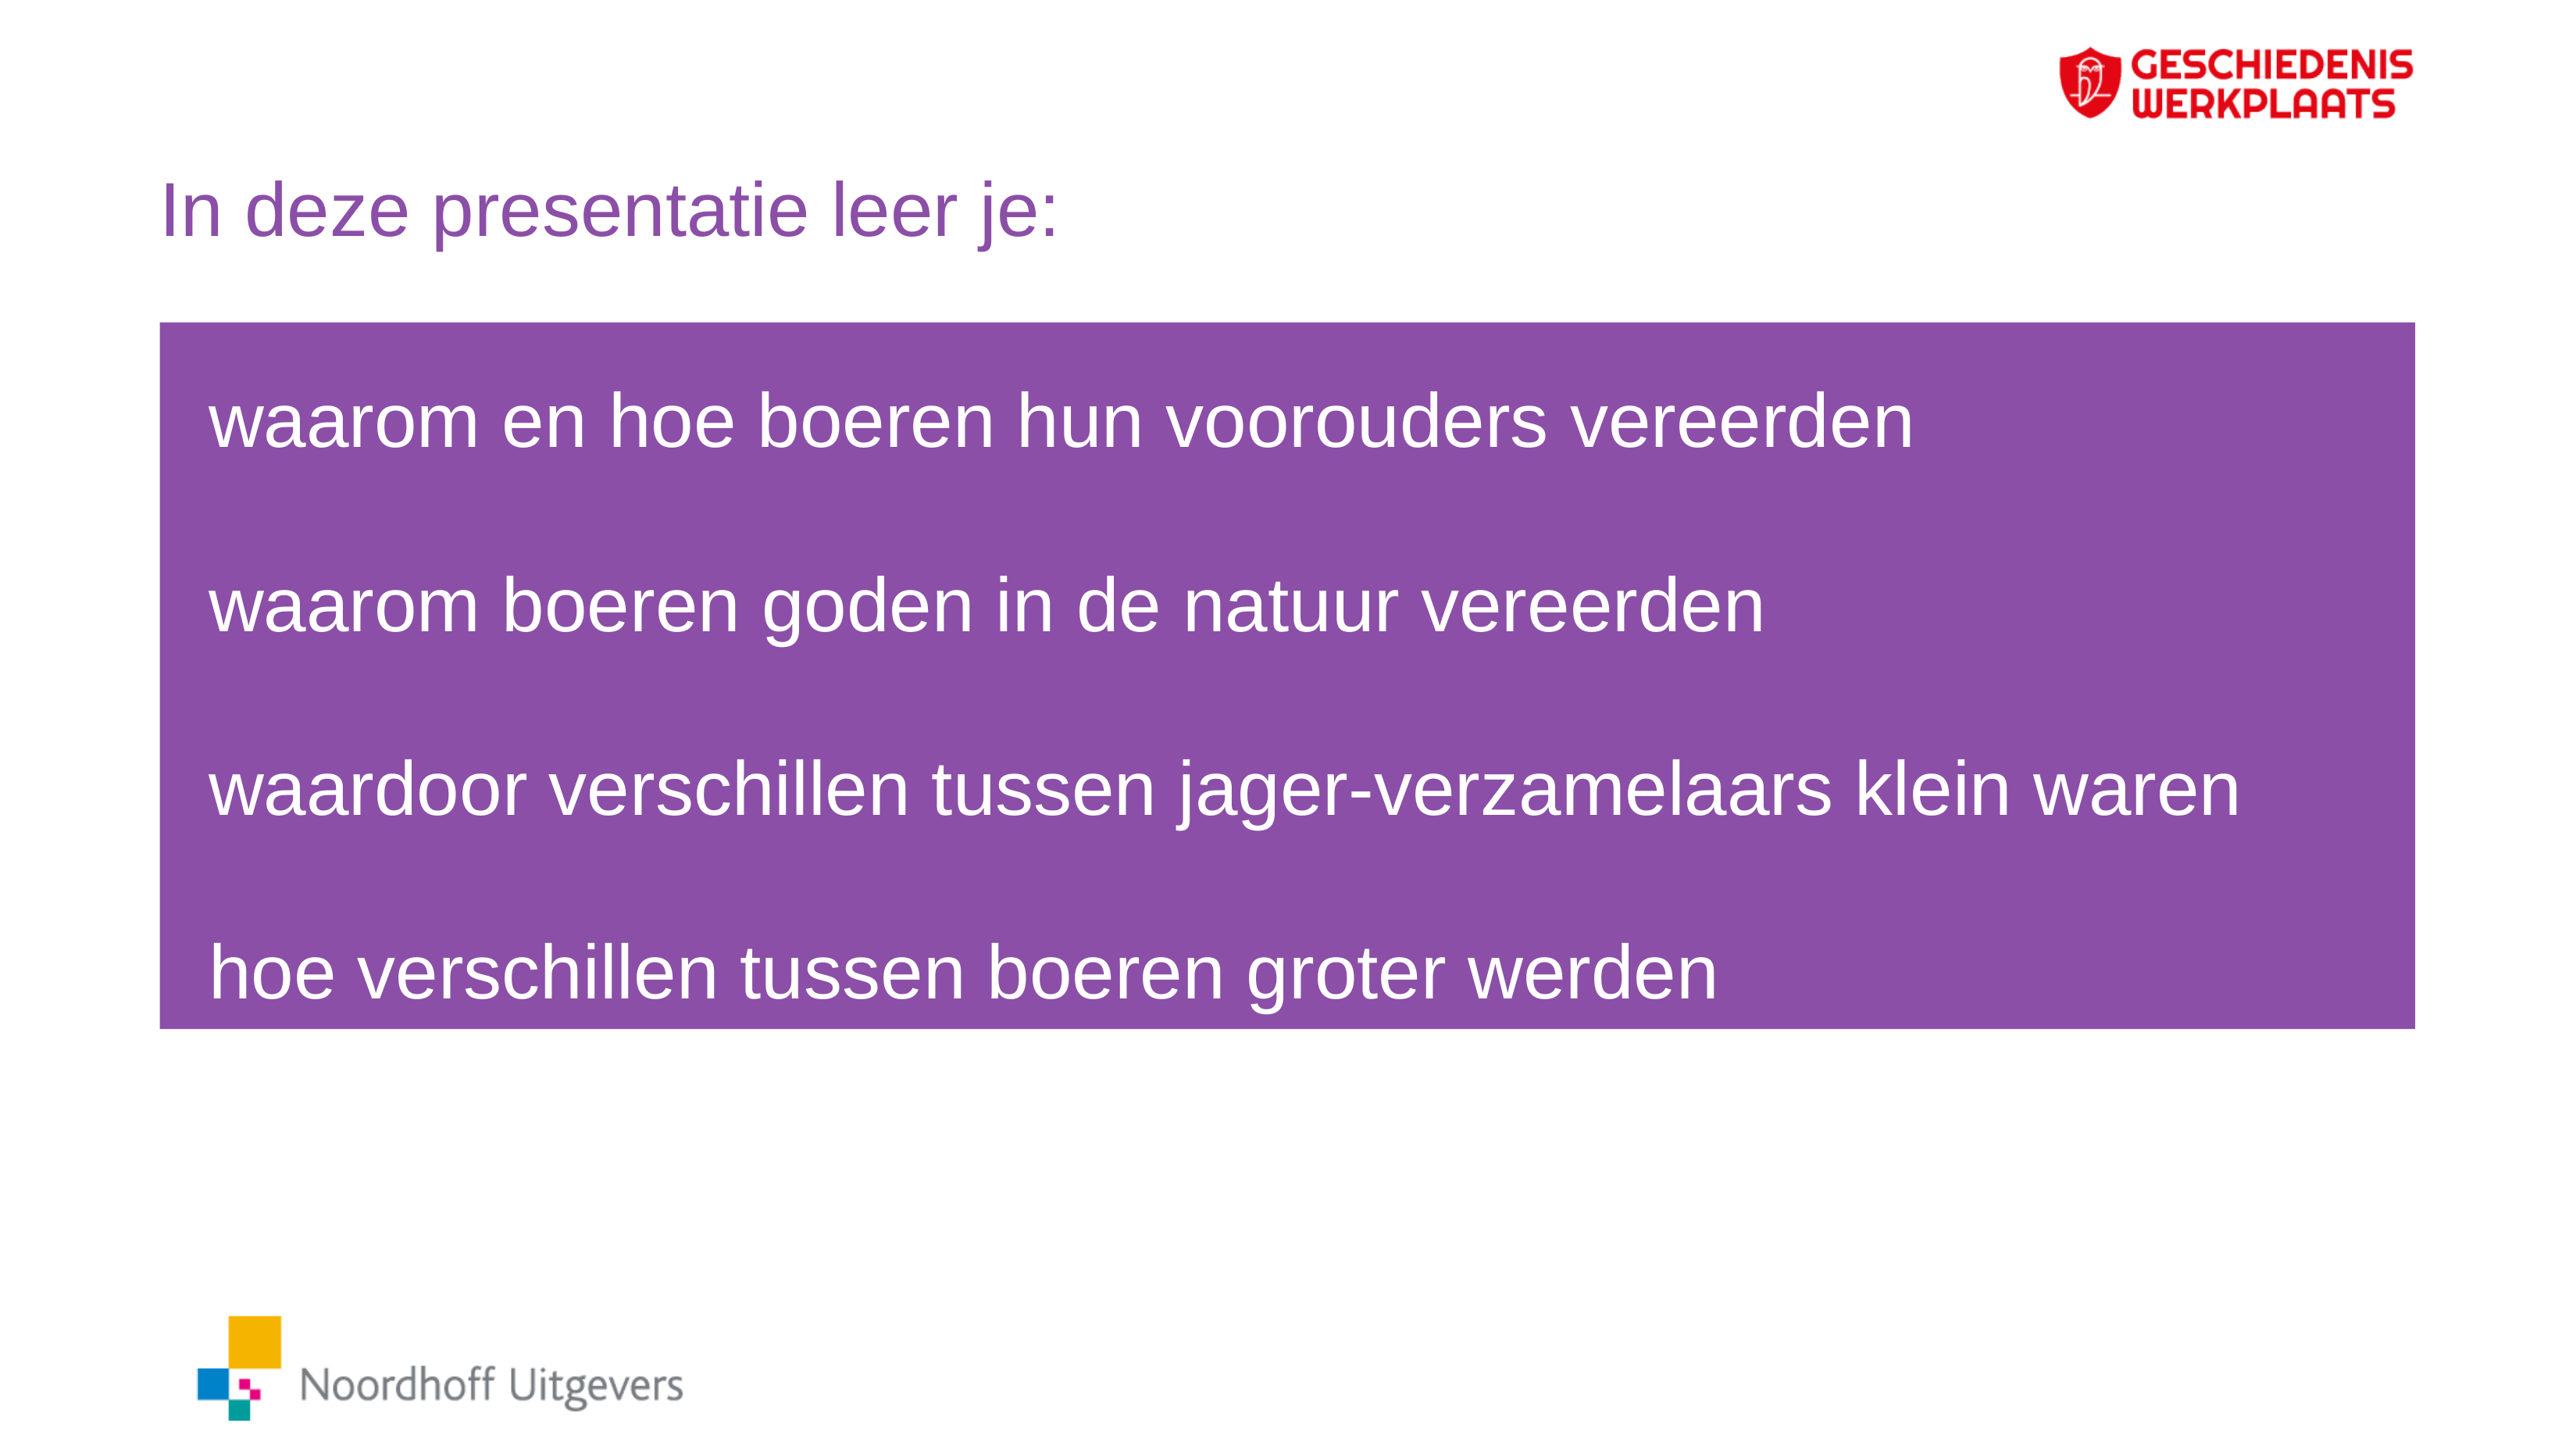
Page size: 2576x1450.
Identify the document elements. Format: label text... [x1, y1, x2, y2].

picture [159, 1288, 802, 1449]
picture [1610, 0, 2576, 161]
title In deze presentatie leer je: [159, 159, 2416, 266]
list waarom en hoe boeren hun voorouders vereerden waarom boeren goden in de natuur vereerden waardoor verschillen tussen jager-verzamelaars klein waren hoe verschillen tussen boeren groter werden [159, 322, 2416, 1030]
